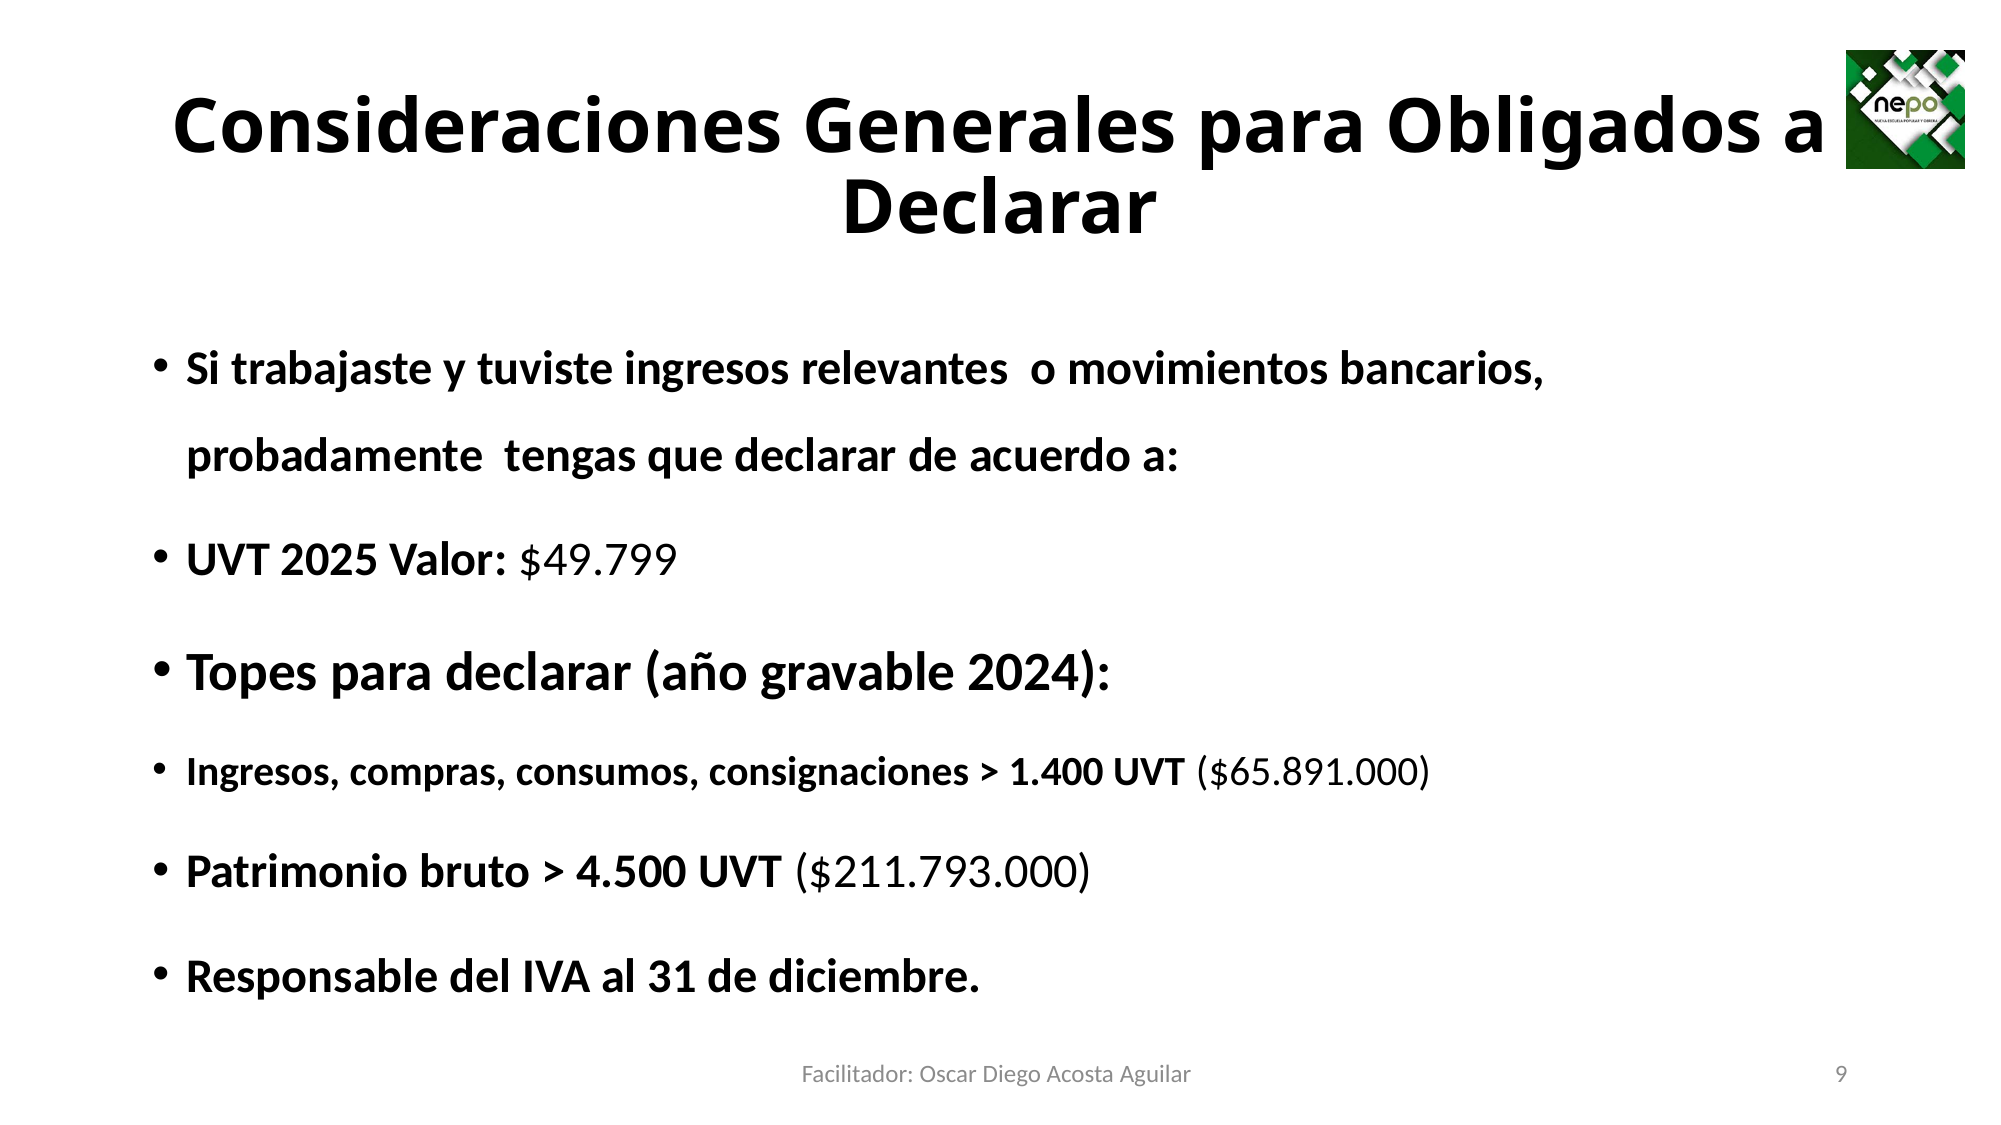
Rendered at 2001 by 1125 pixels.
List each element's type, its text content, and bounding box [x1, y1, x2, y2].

footer Facilitador: Oscar Diego Acosta Aguilar [662, 1042, 1338, 1103]
title Consideraciones Generales para Obligados a Declarar [137, 59, 1863, 278]
slide_number 9 [1412, 1042, 1863, 1103]
list Si trabajaste y tuviste ingresos relevantes o movimientos bancarios, probadamente tengas que declarar de acuerdo a: UVT 2025 Valor: $49.799 Topes para declarar (año gravable 2024): Ingresos, compras, consumos, consignaciones > 1.400 UVT ($65.891.000) Patrimonio bruto > 4.500 UVT ($211.793.000) Responsable del IVA al 31 de diciembre. [137, 299, 1863, 1014]
picture [1846, 50, 1965, 169]
